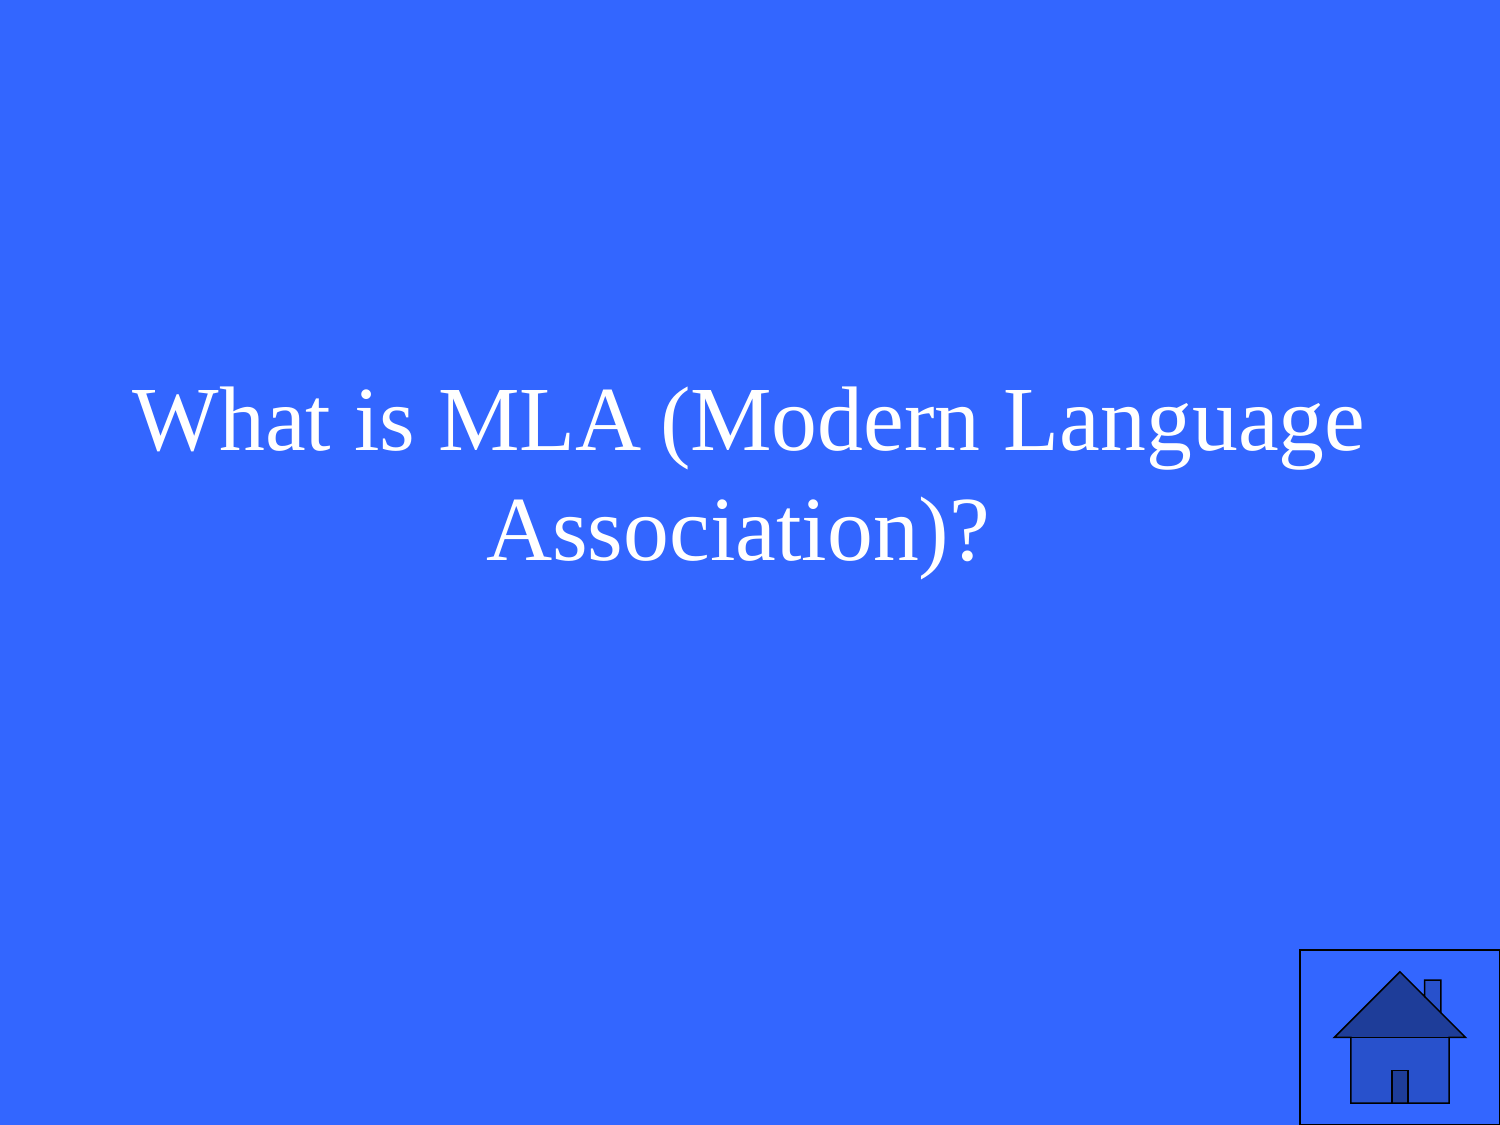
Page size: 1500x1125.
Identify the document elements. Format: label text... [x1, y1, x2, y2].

text_box [1299, 950, 1500, 1125]
title What is MLA (Modern Language Association)? [112, 374, 1388, 563]
